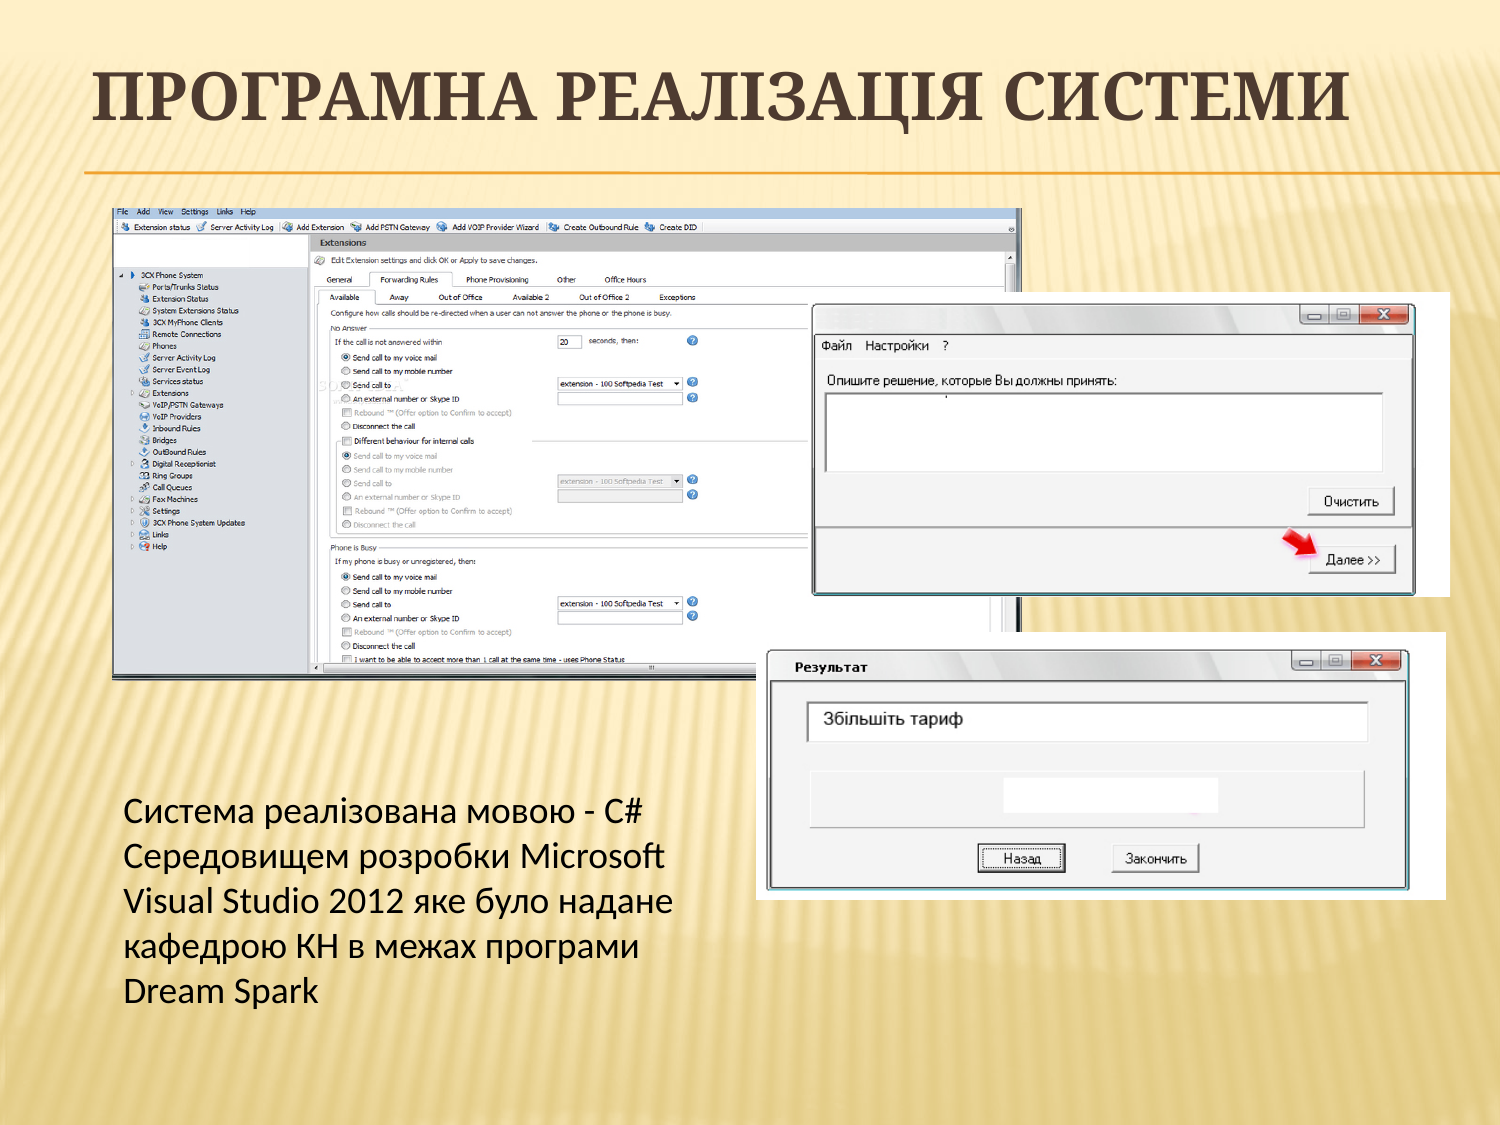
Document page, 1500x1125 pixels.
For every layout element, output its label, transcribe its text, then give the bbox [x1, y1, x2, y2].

text_box Система реалізована мовою - С# Середовищем розробки Microsoft Visual Studio 2012 яке було надане кафедрою КН в межах програми Dream Spark [108, 778, 750, 1019]
picture [111, 207, 1451, 900]
title Програмна реалізація системи [76, 0, 1427, 188]
